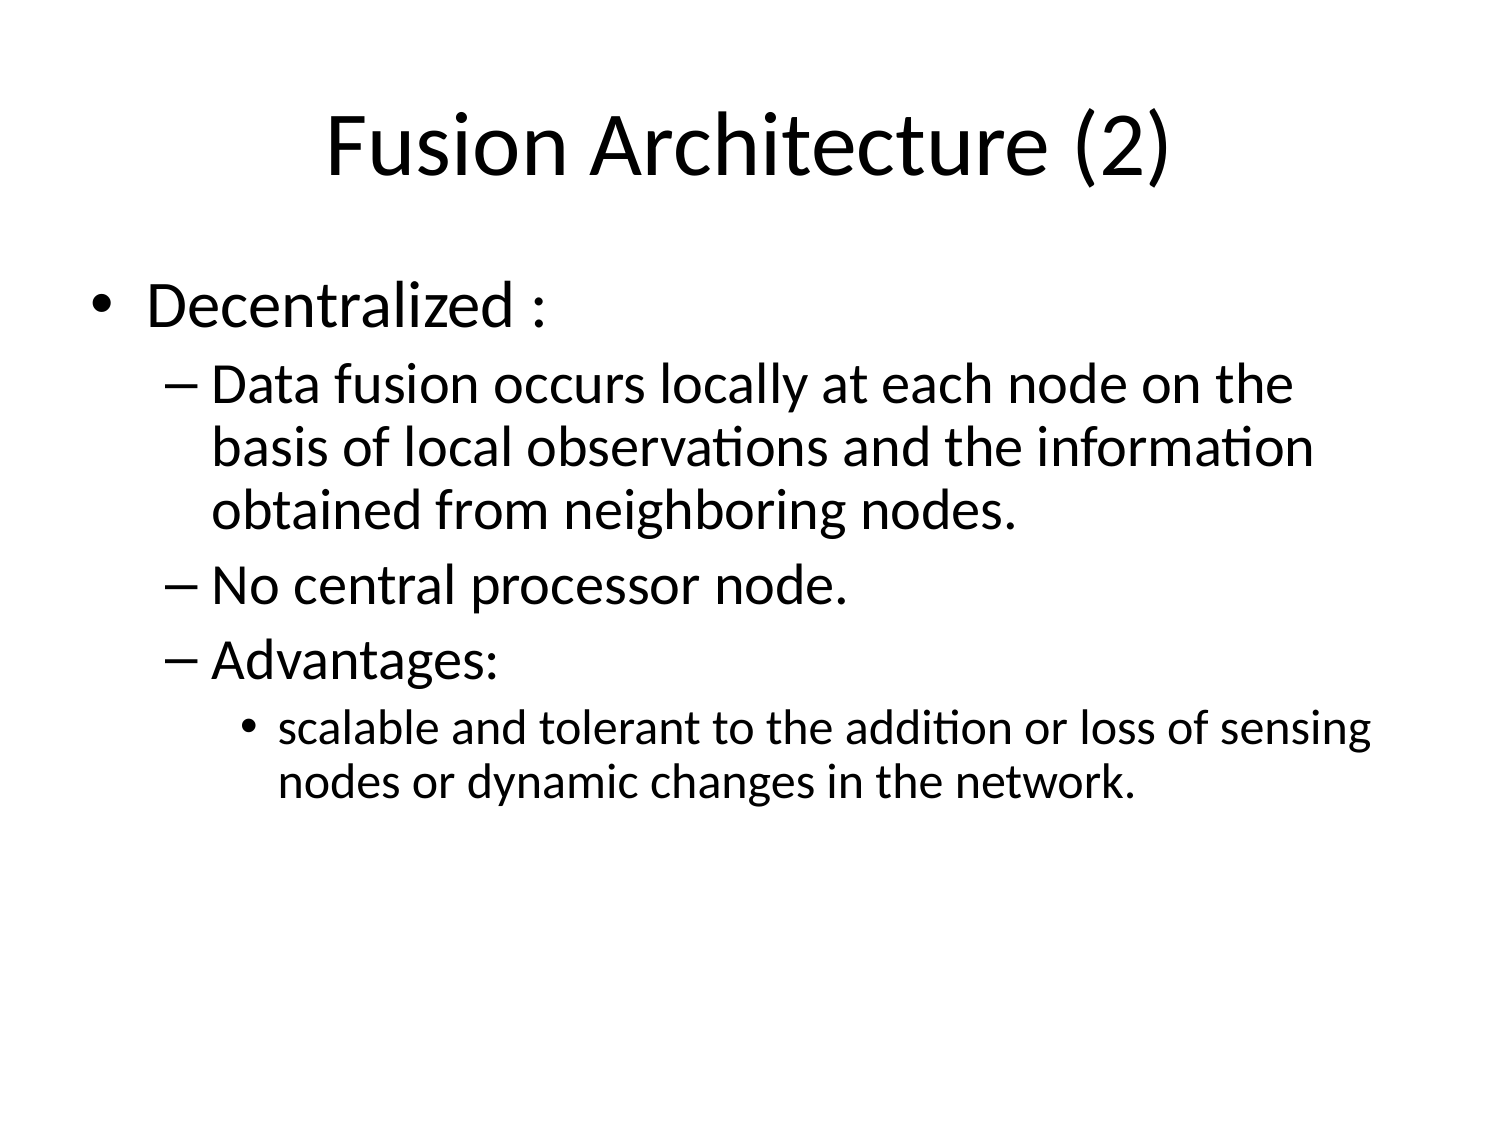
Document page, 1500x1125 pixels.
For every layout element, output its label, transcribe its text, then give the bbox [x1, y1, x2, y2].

title Fusion Architecture (2) [75, 45, 1425, 233]
list Decentralized : Data fusion occurs locally at each node on the basis of local observations and the information obtained from neighboring nodes. No central processor node. Advantages: scalable and tolerant to the addition or loss of sensing nodes or dynamic changes in the network. [75, 262, 1425, 1005]
